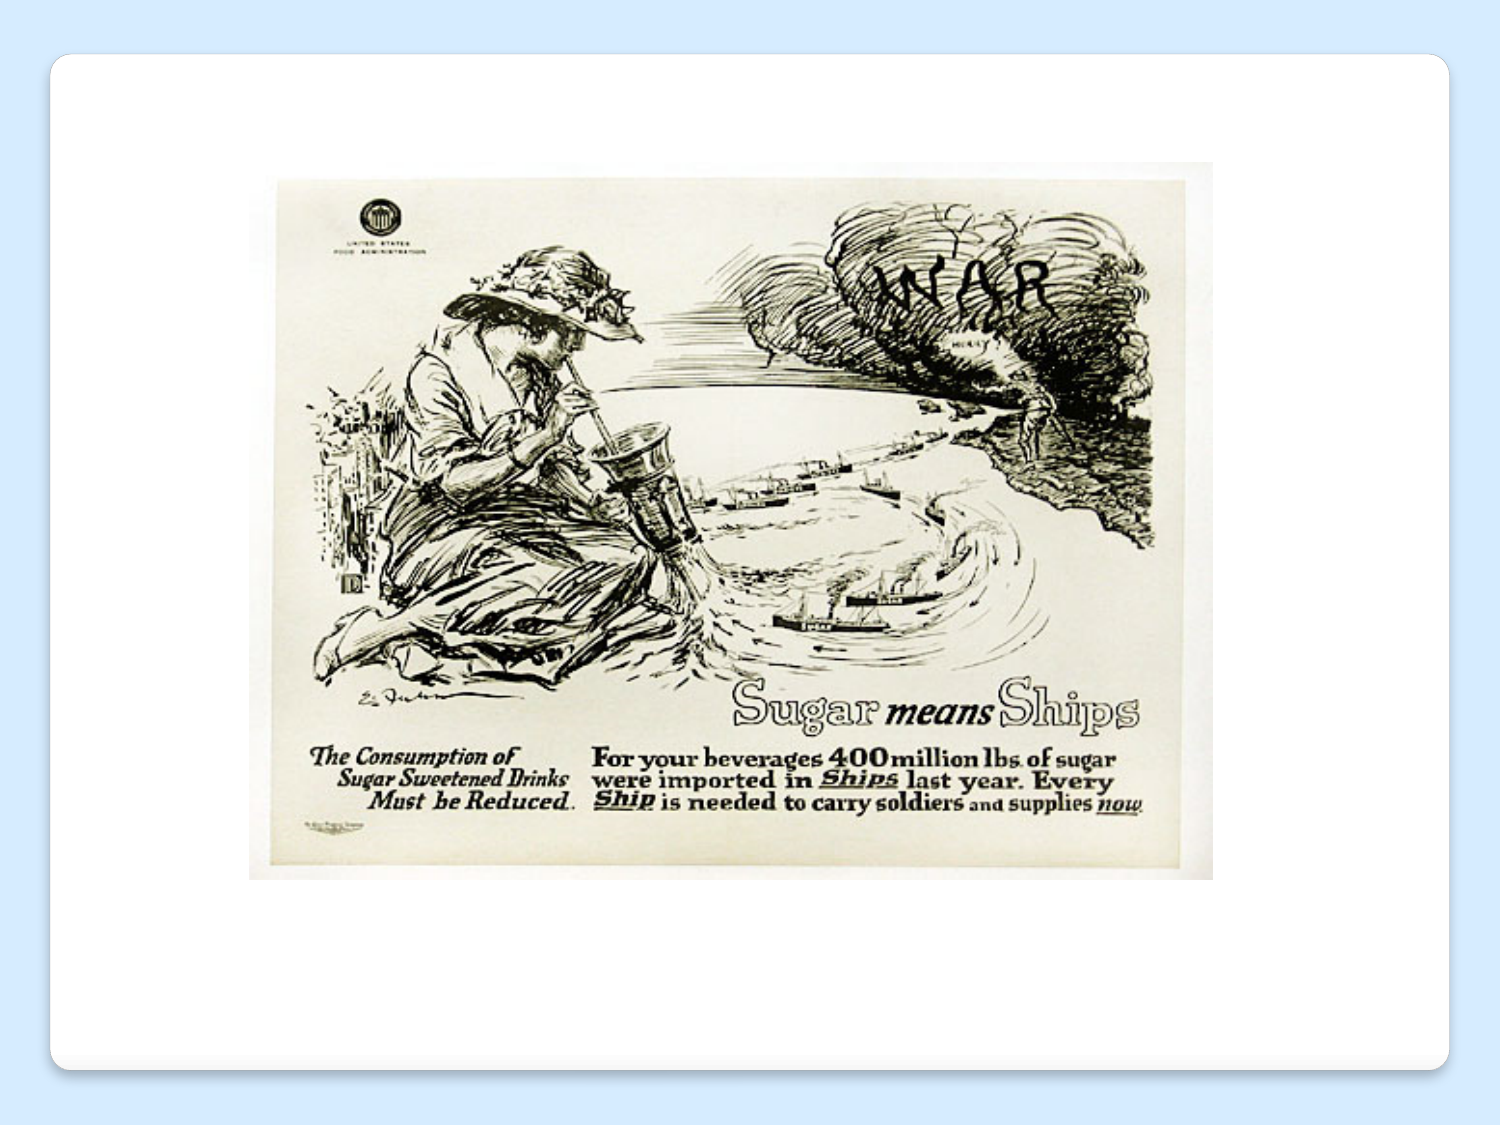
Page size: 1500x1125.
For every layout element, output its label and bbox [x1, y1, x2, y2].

picture [249, 162, 1213, 880]
